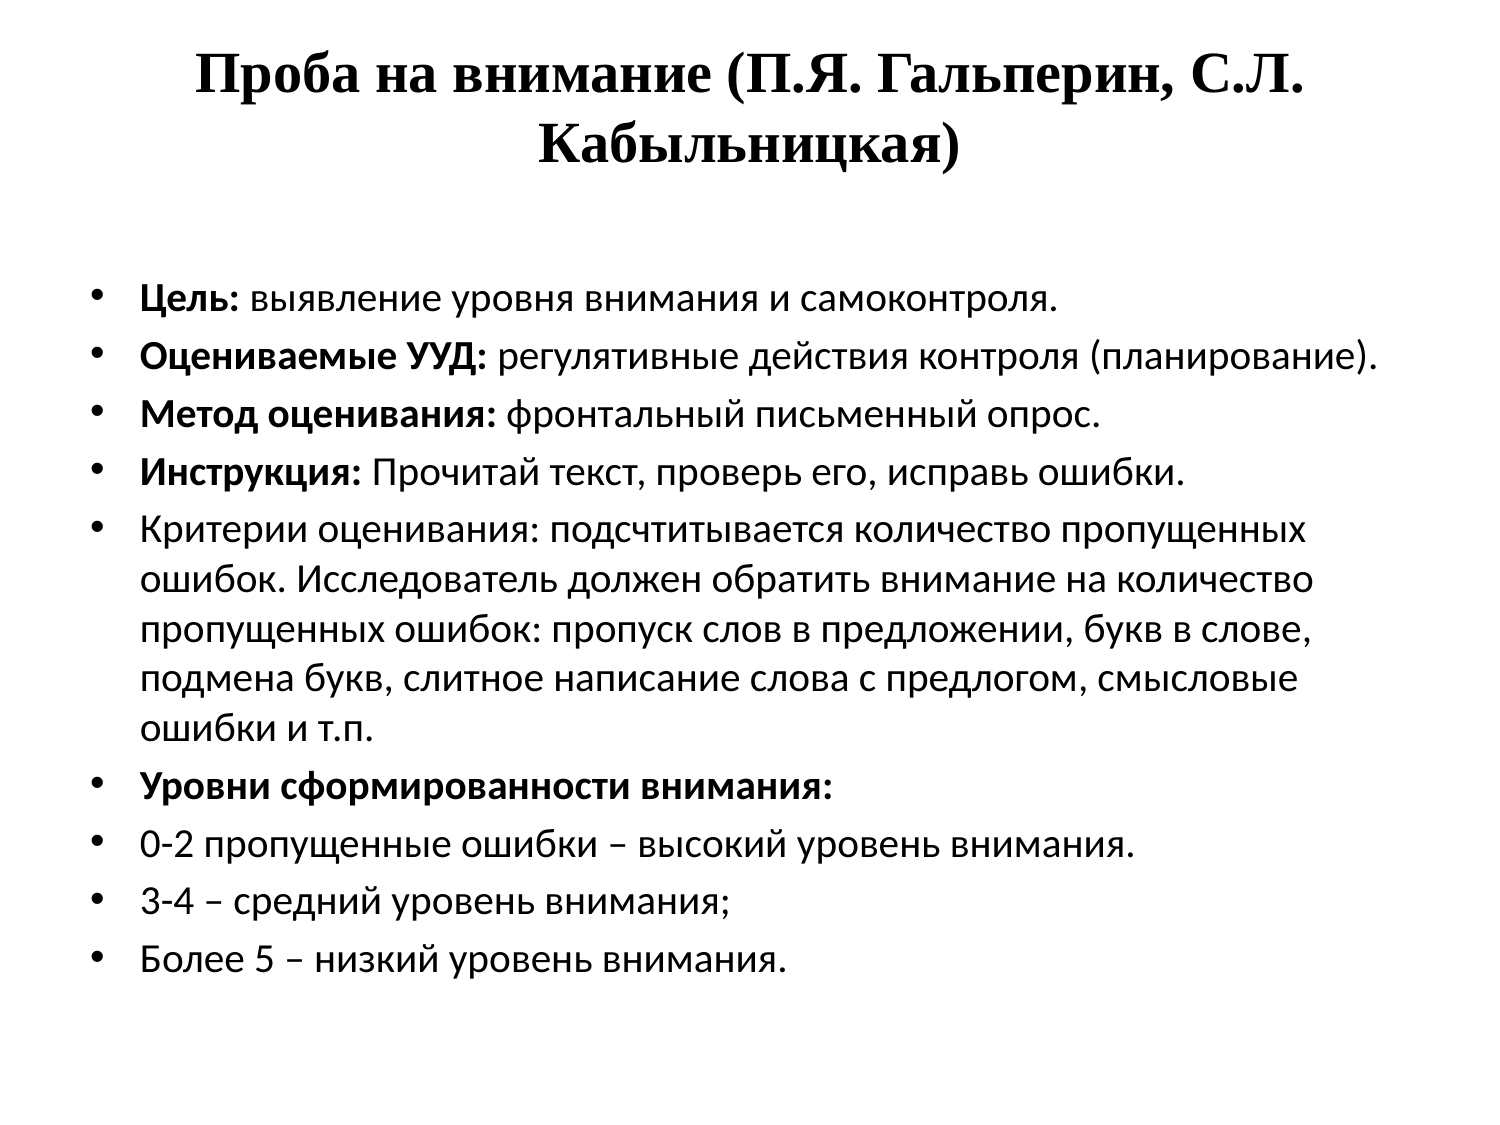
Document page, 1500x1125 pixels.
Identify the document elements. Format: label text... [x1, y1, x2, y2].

list Цель: выявление уровня внимания и самоконтроля. Оцениваемые УУД: регулятивные действия контроля (планирование). Метод оценивания: фронтальный письменный опрос. Инструкция: Прочитай текст, проверь его, исправь ошибки. Критерии оценивания: подсчтитывается количество пропущенных ошибок. Исследователь должен обратить внимание на количество пропущенных ошибок: пропуск слов в предложении, букв в слове, подмена букв, слитное написание слова с предлогом, смысловые ошибки и т.п. Уровни сформированности внимания: 0-2 пропущенные ошибки – высокий уровень внимания. 3-4 – средний уровень внимания; Более 5 – низкий уровень внимания. [75, 262, 1425, 1005]
title Проба на внимание (П.Я. Гальперин, С.Л. Кабыльницкая) [75, 45, 1425, 233]
